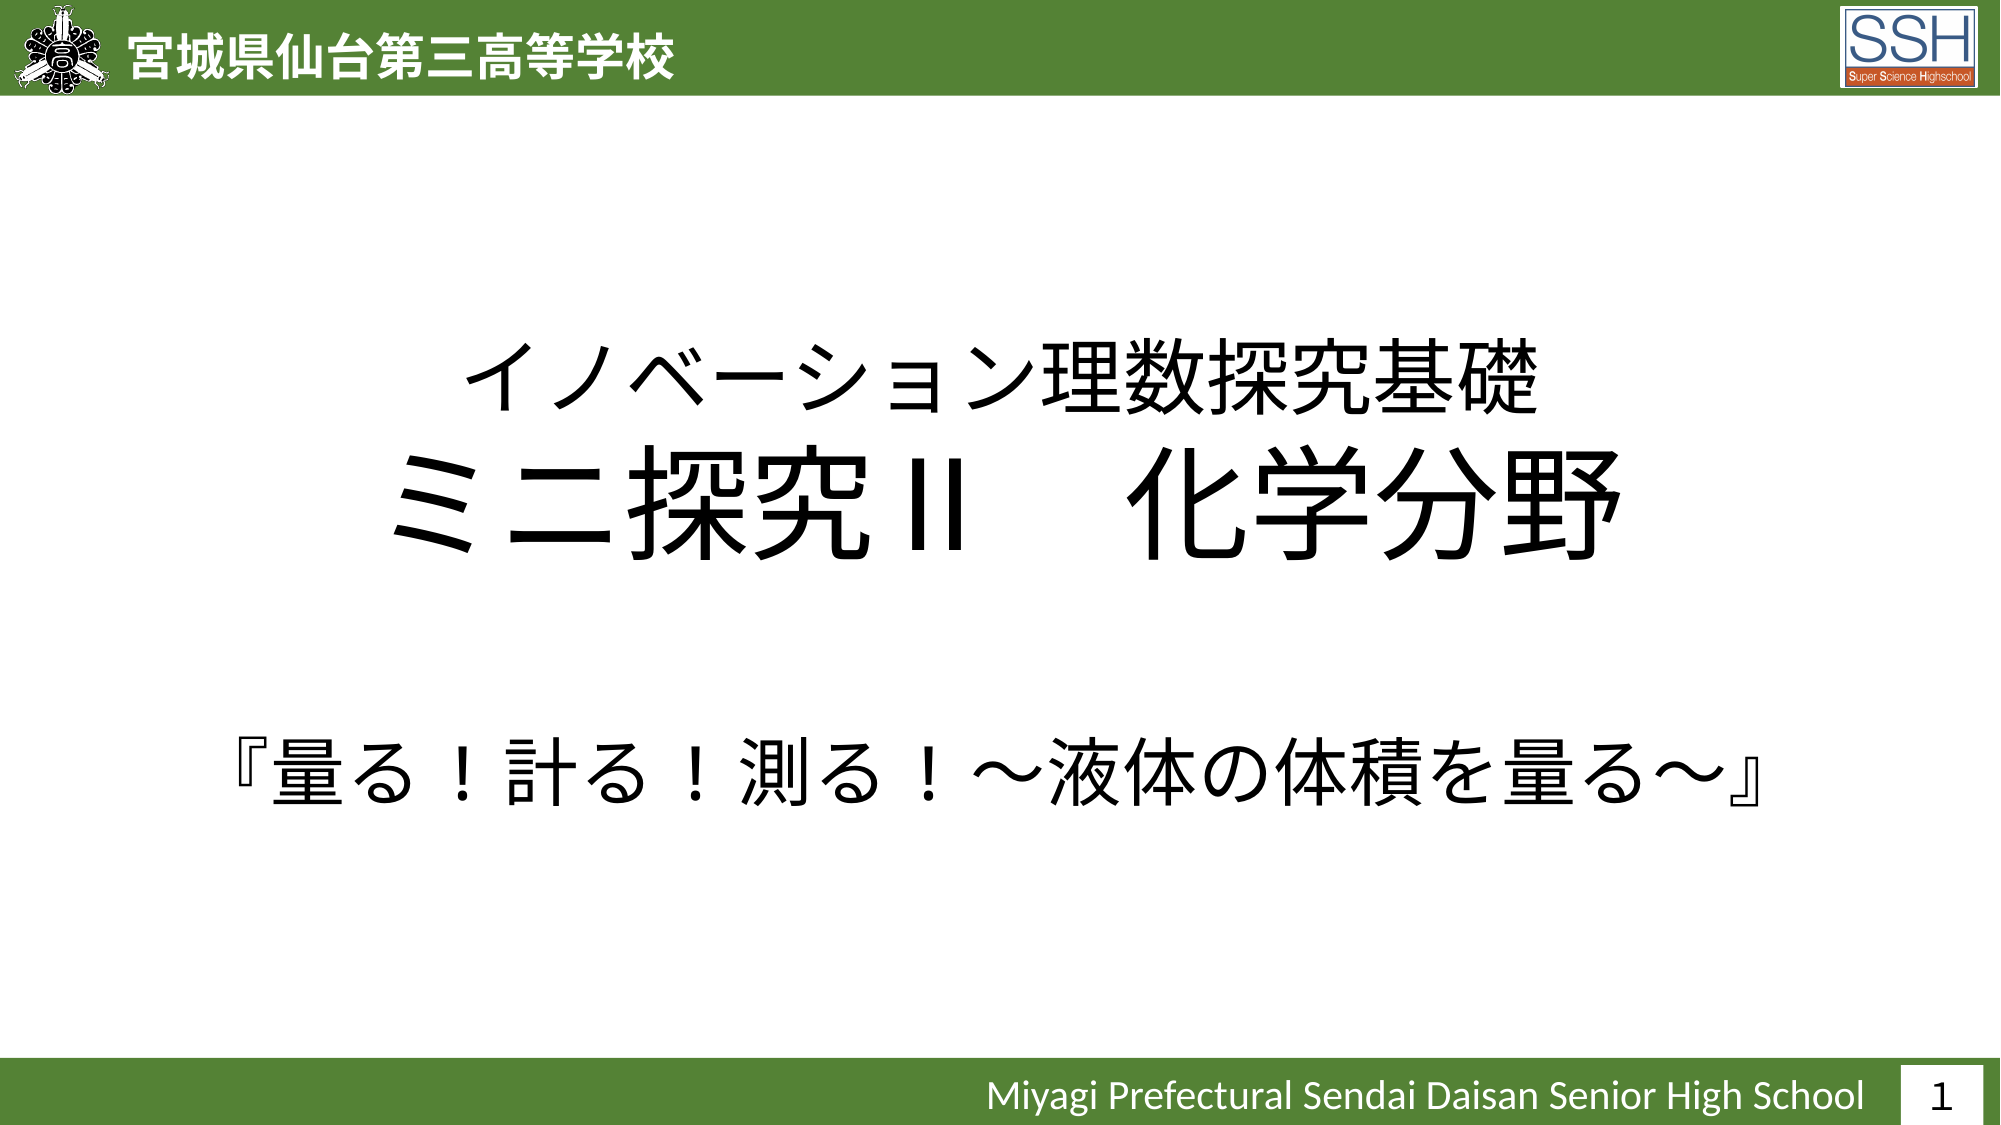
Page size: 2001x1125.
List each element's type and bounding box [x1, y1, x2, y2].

text_box [0, 0, 2000, 1125]
